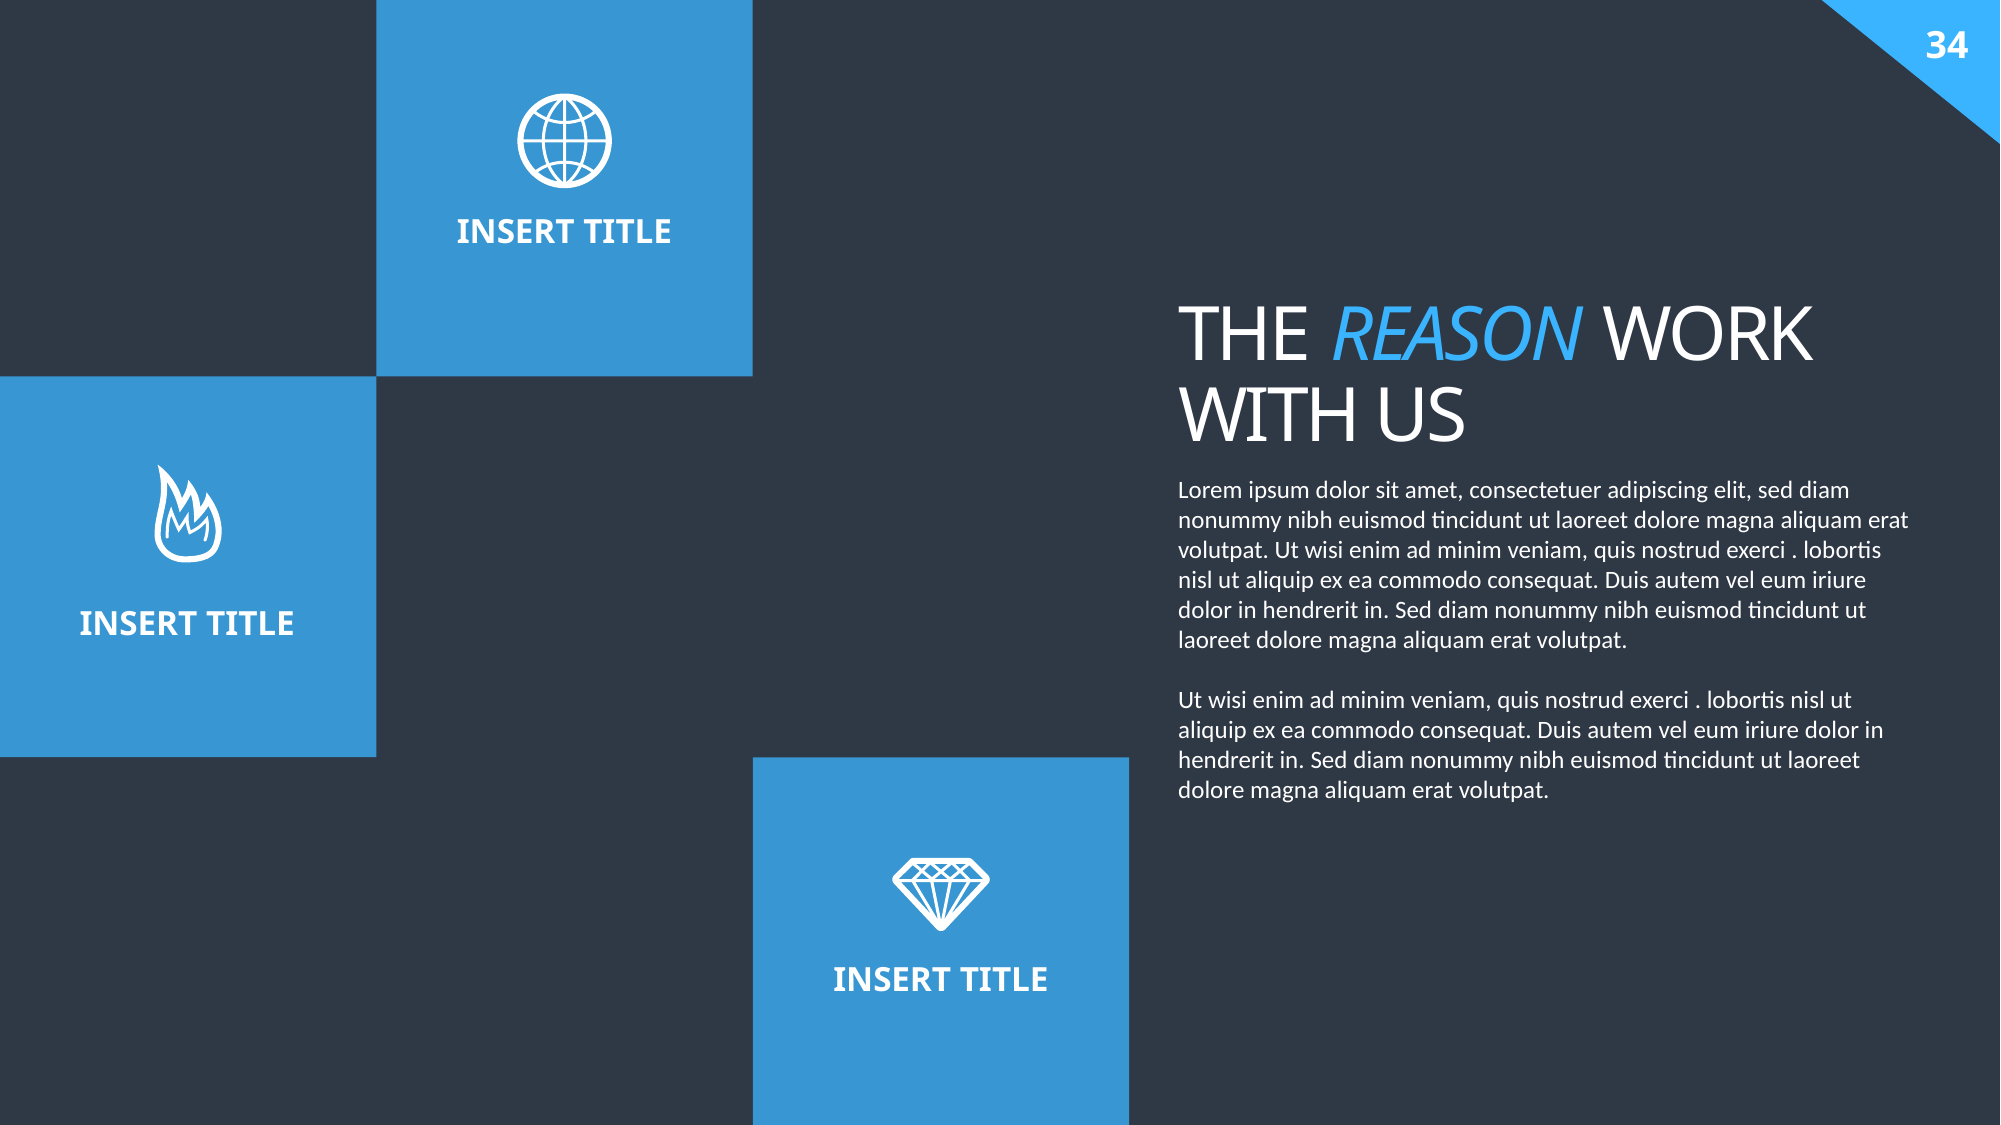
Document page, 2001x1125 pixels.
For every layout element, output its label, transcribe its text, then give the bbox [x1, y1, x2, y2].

text_box Lorem ipsum dolor sit amet, consectetuer adipiscing elit, sed diam nonummy nibh euismod tincidunt ut laoreet dolore magna aliquam erat volutpat. Ut wisi enim ad minim veniam, quis nostrud exerci . lobortis nisl ut aliquip ex ea commodo consequat. Duis autem vel eum iriure dolor in hendrerit in. Sed diam nonummy nibh euismod tincidunt ut laoreet dolore magna aliquam erat volutpat. Ut wisi enim ad minim veniam, quis nostrud exerci . lobortis nisl ut aliquip ex ea commodo consequat. Duis autem vel eum iriure dolor in hendrerit in. Sed diam nonummy nibh euismod tincidunt ut laoreet dolore magna aliquam erat volutpat. [1163, 466, 1938, 811]
text_box THE REASON WORK WITH US [1163, 286, 2000, 467]
picture [0, 0, 1130, 1125]
